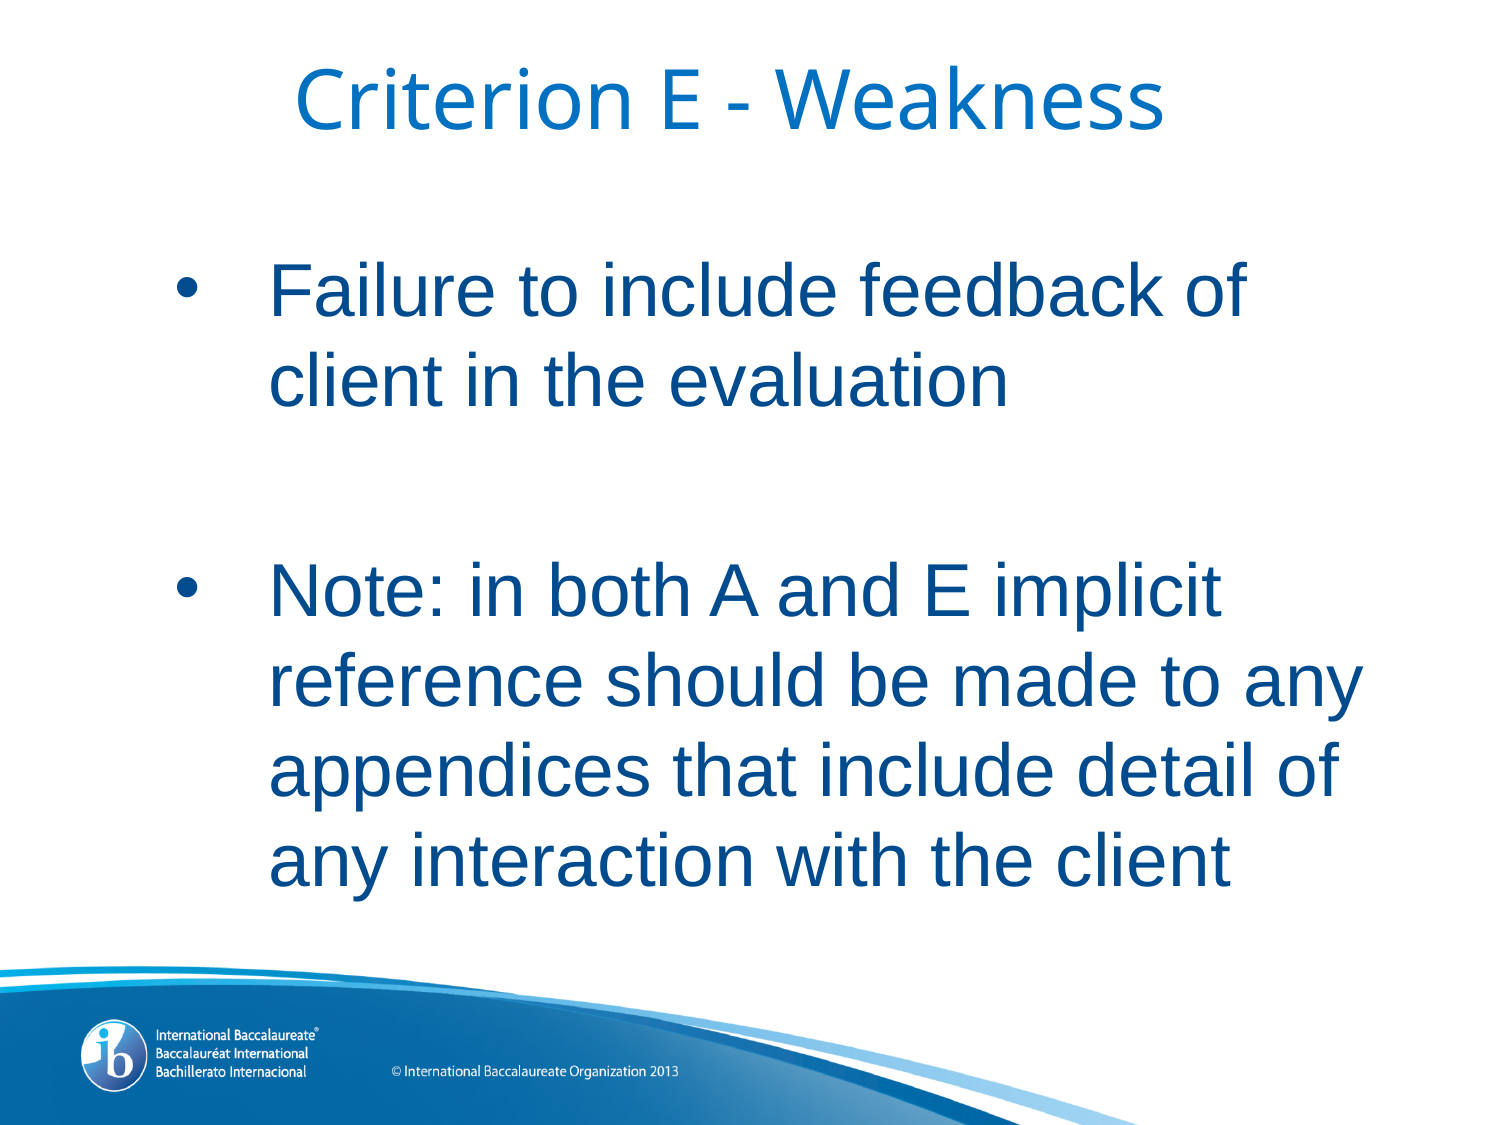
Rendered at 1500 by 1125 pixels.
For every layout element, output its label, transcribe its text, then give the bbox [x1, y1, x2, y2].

title Criterion E - Weakness [74, 37, 1386, 156]
picture [0, 941, 1500, 1125]
list Failure to include feedback of client in the evaluation Note: in both A and E implicit reference should be made to any appendices that include detail of any interaction with the client [24, 241, 1401, 501]
